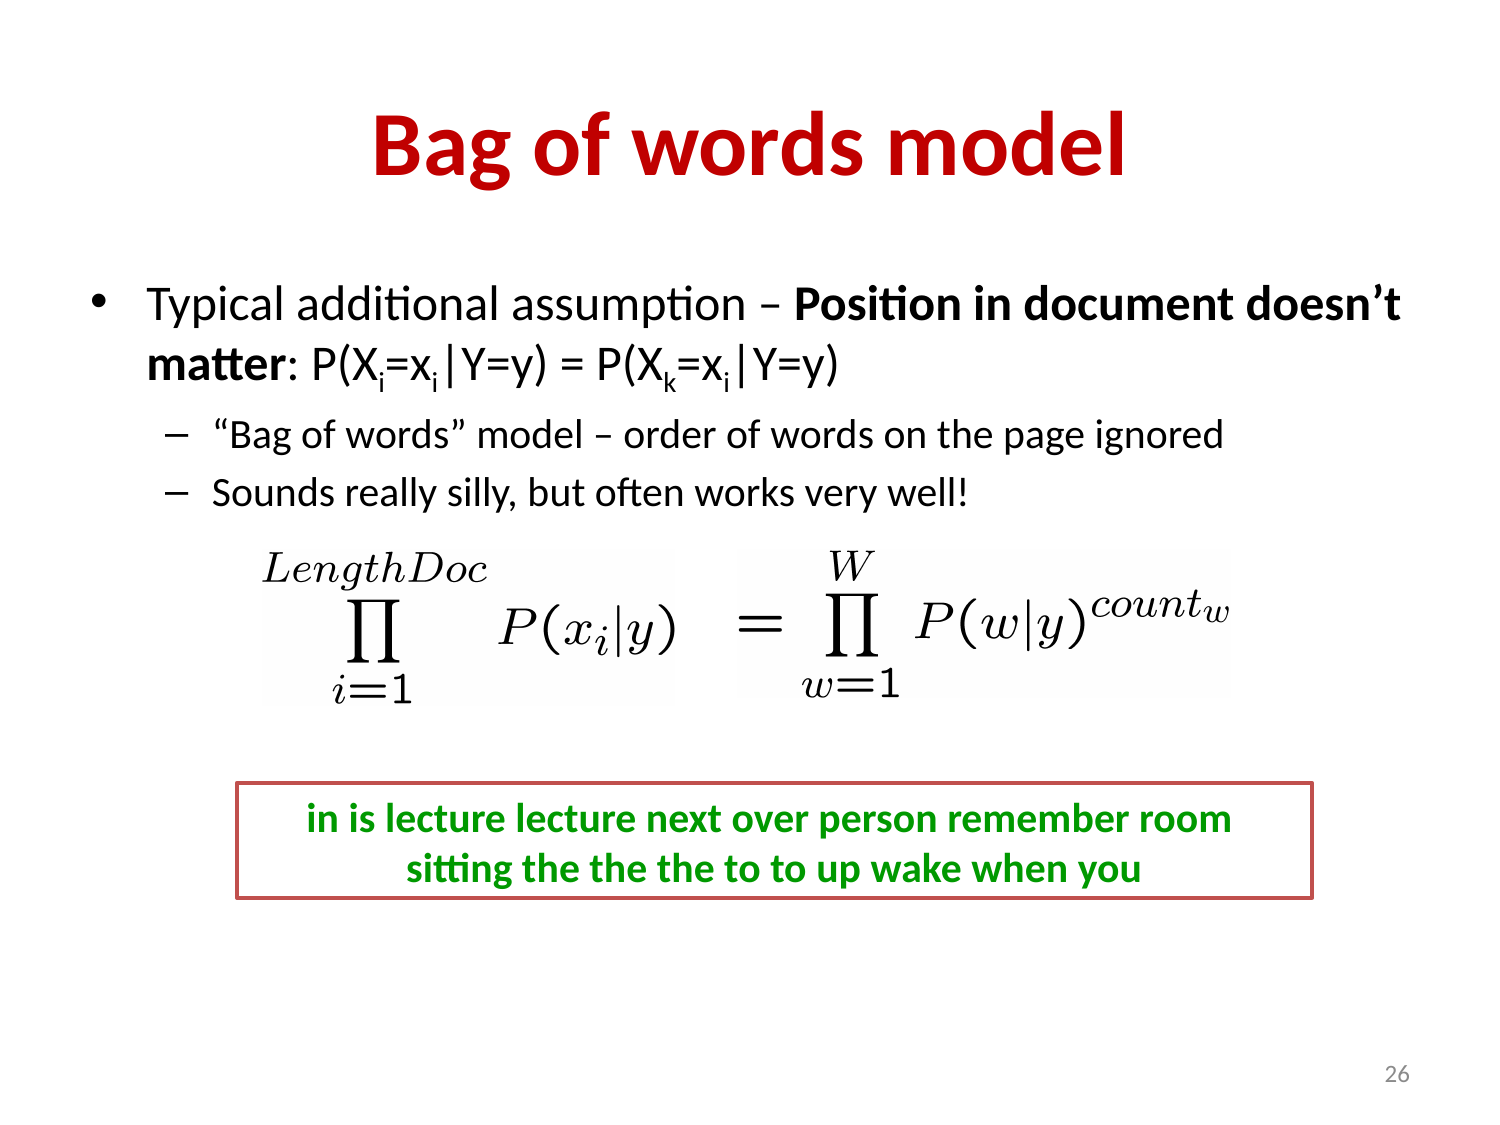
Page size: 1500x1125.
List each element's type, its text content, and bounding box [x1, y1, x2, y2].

text_box in is lecture lecture next over person remember room sitting the the the to to up wake when you [235, 781, 1314, 900]
picture [262, 549, 675, 706]
text_box Typical additional assumption – Position in document doesn’t matter: P(Xi=xi|Y=y) = P(Xk=xi|Y=y) “Bag of words” model – order of words on the page ignored Sounds really silly, but often works very well! [74, 262, 1425, 1125]
picture [737, 549, 1231, 699]
title Bag of words model [75, 45, 1425, 233]
